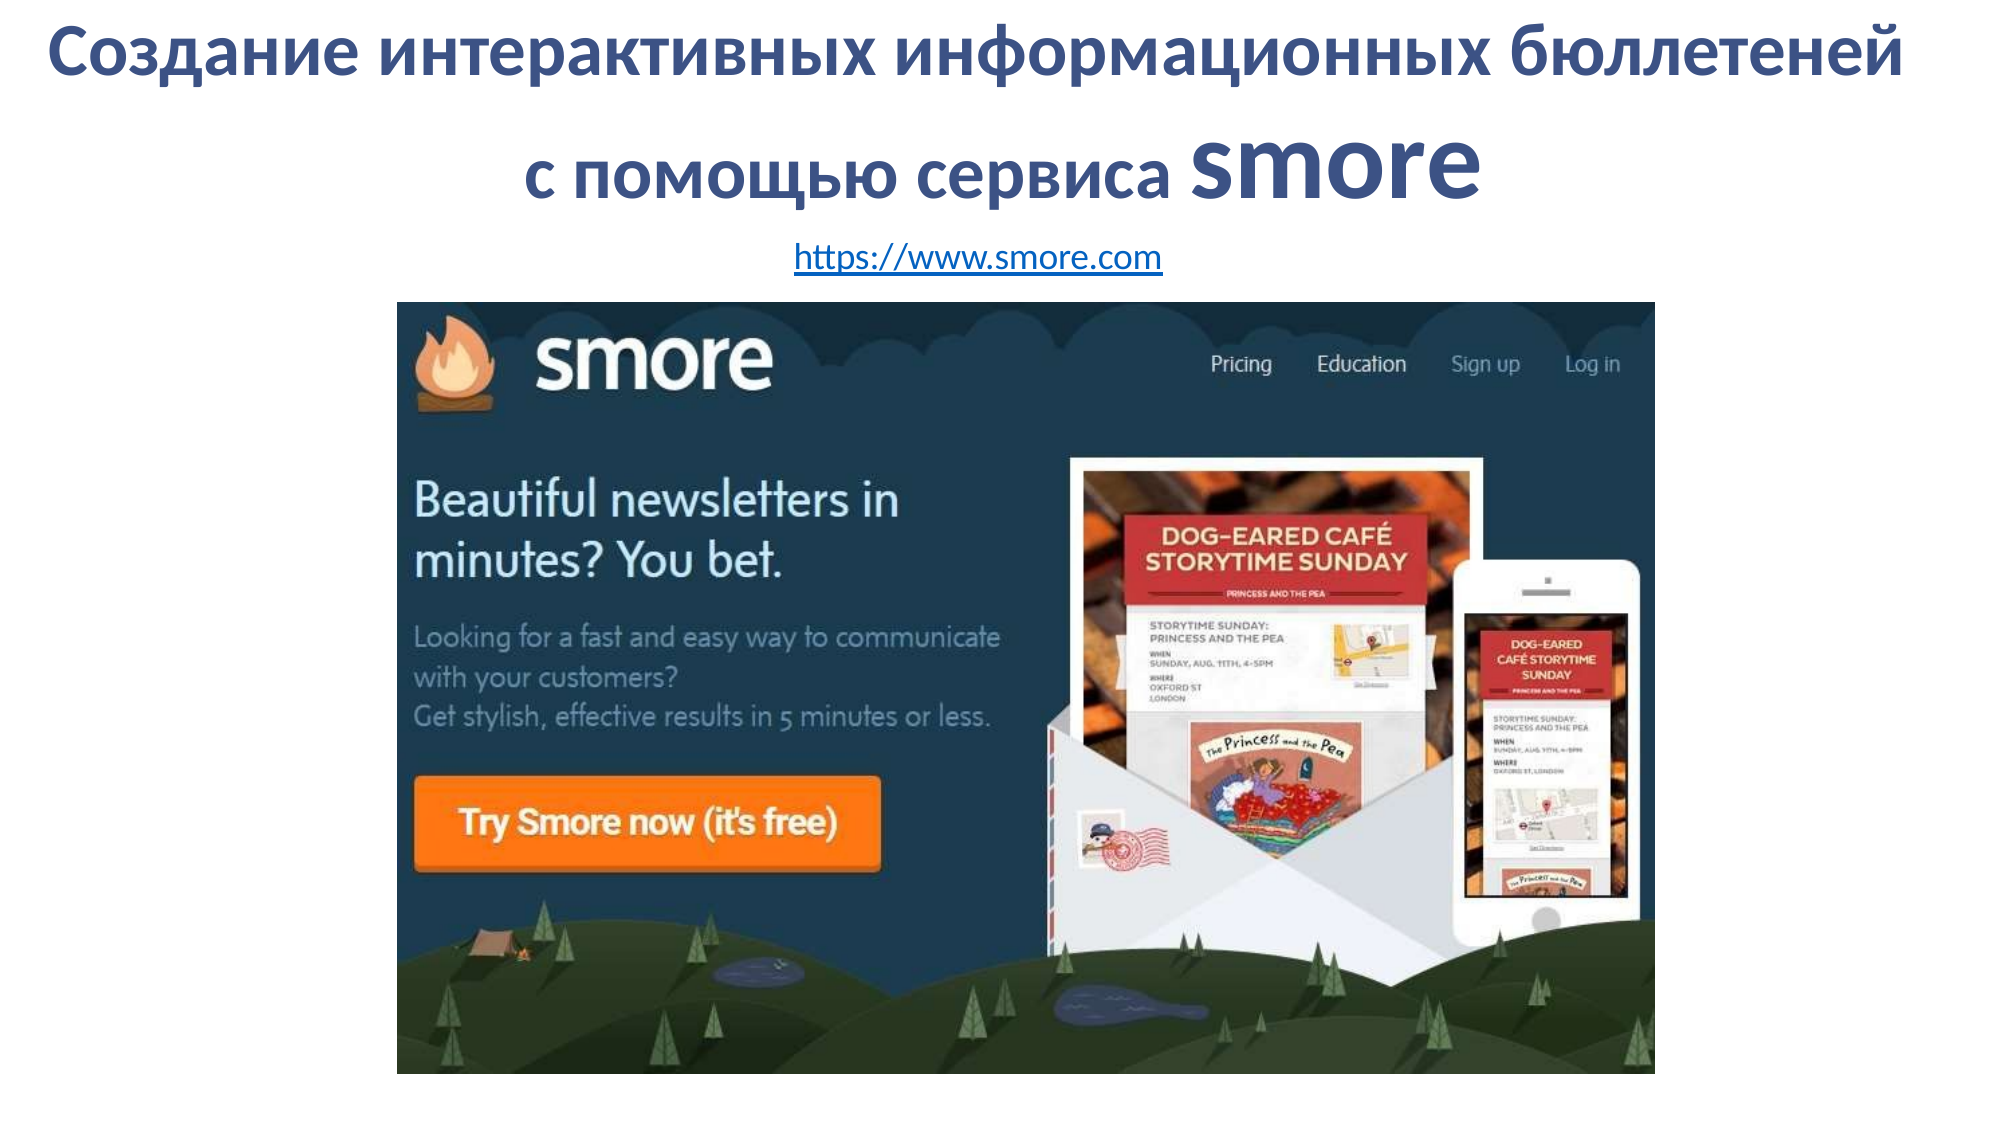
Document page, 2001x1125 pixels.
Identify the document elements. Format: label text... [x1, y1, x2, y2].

title Создание интерактивных информационных бюллетеней с помощью сервиса smorе https://www.smore.com [46, 0, 1911, 277]
picture [396, 302, 1655, 1074]
